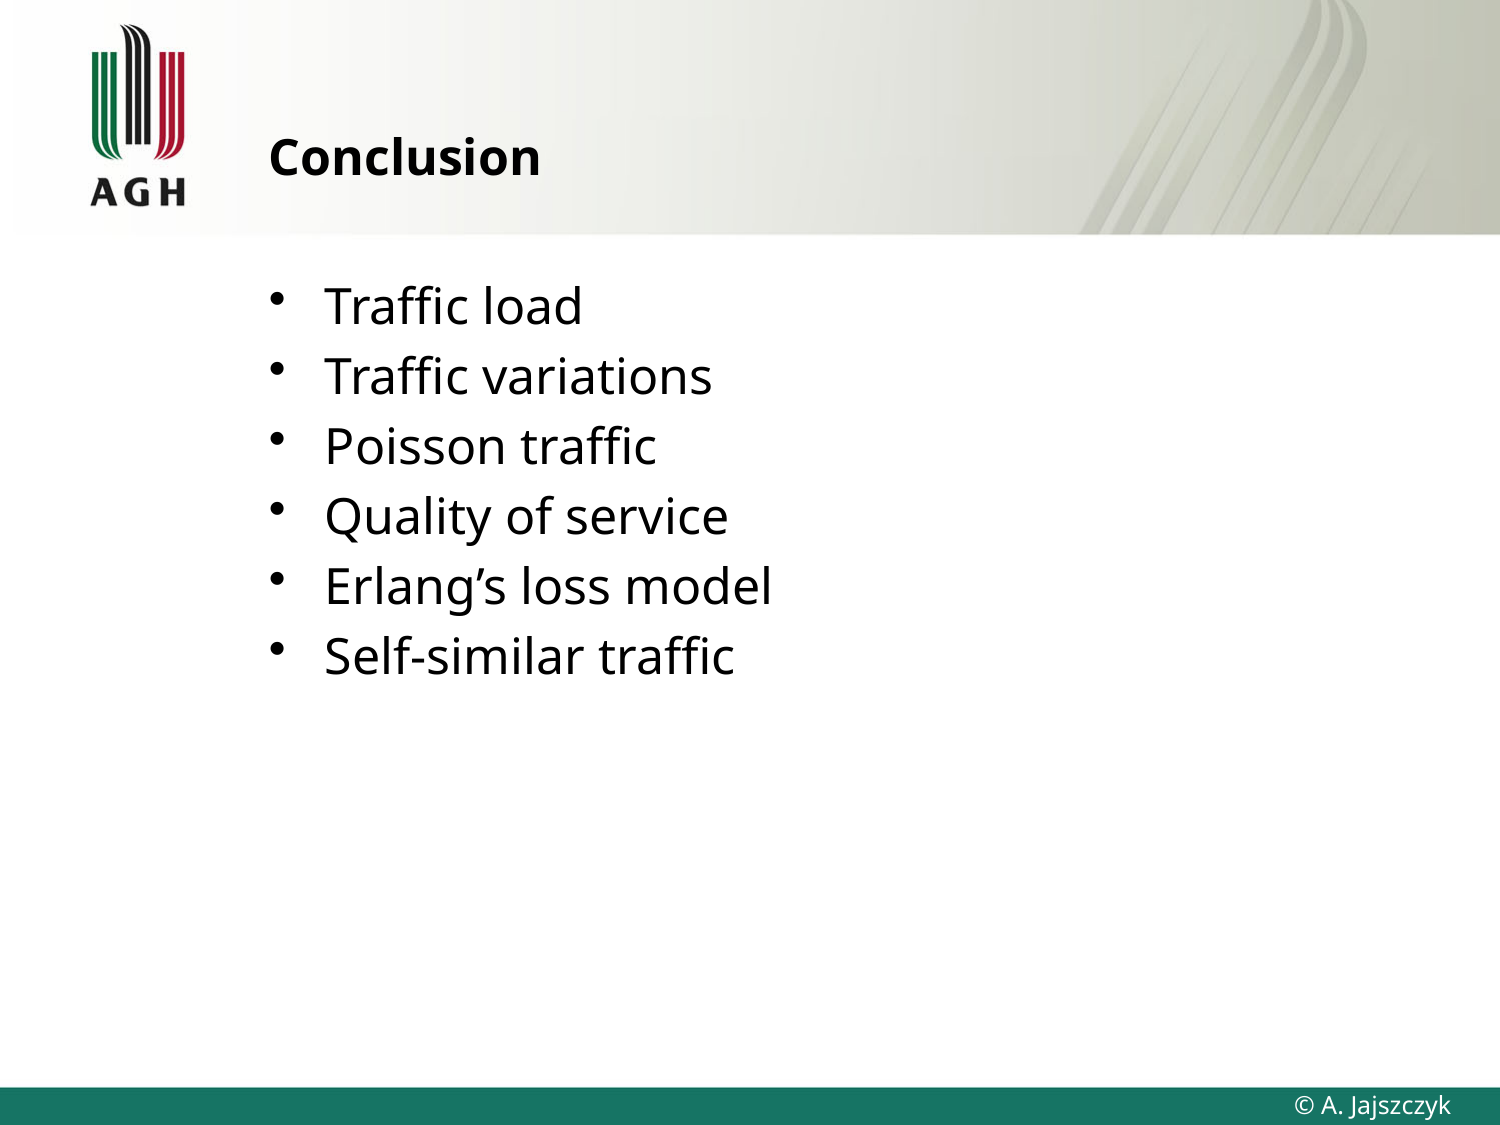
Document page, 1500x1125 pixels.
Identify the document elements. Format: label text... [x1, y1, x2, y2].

title Conclusion [253, 78, 1425, 233]
list Traffic load Traffic variations Poisson traffic Quality of service Erlang’s loss model Self-similar traffic [253, 267, 1425, 1005]
picture [0, 0, 1500, 1125]
